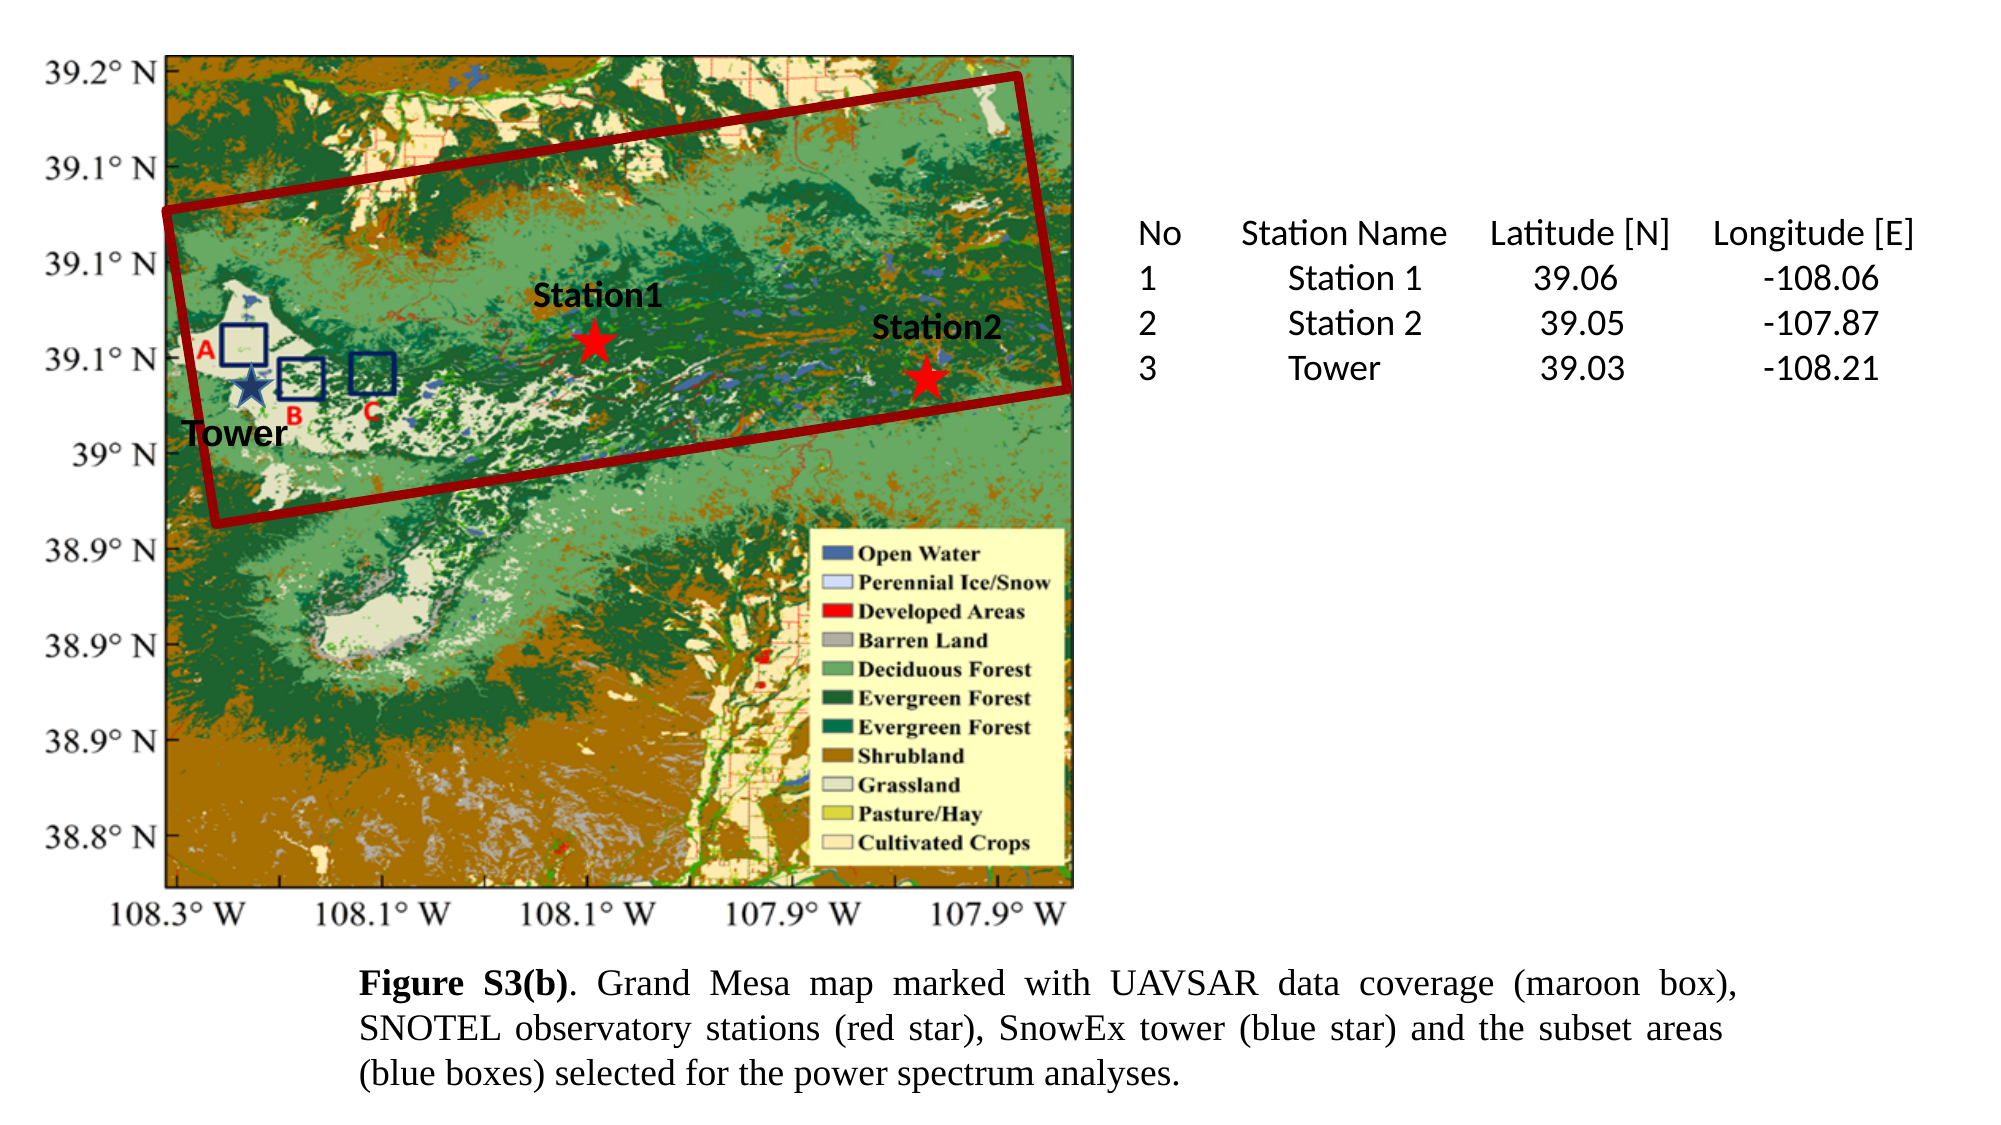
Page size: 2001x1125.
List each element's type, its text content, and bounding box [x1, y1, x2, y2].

text_box No Station Name Latitude [N] Longitude [E] 1 Station 1 39.06 -108.06 2 Station 2 39.05 -107.87 3 Tower 39.03 -108.21 [1123, 155, 1937, 441]
text_box Figure S3(b). Grand Mesa map marked with UAVSAR data coverage (maroon box), SNOTEL observatory stations (red star), SnowEx tower (blue star) and the subset areas (blue boxes) selected for the power spectrum analyses. [343, 950, 1754, 1101]
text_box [43, 55, 1074, 928]
